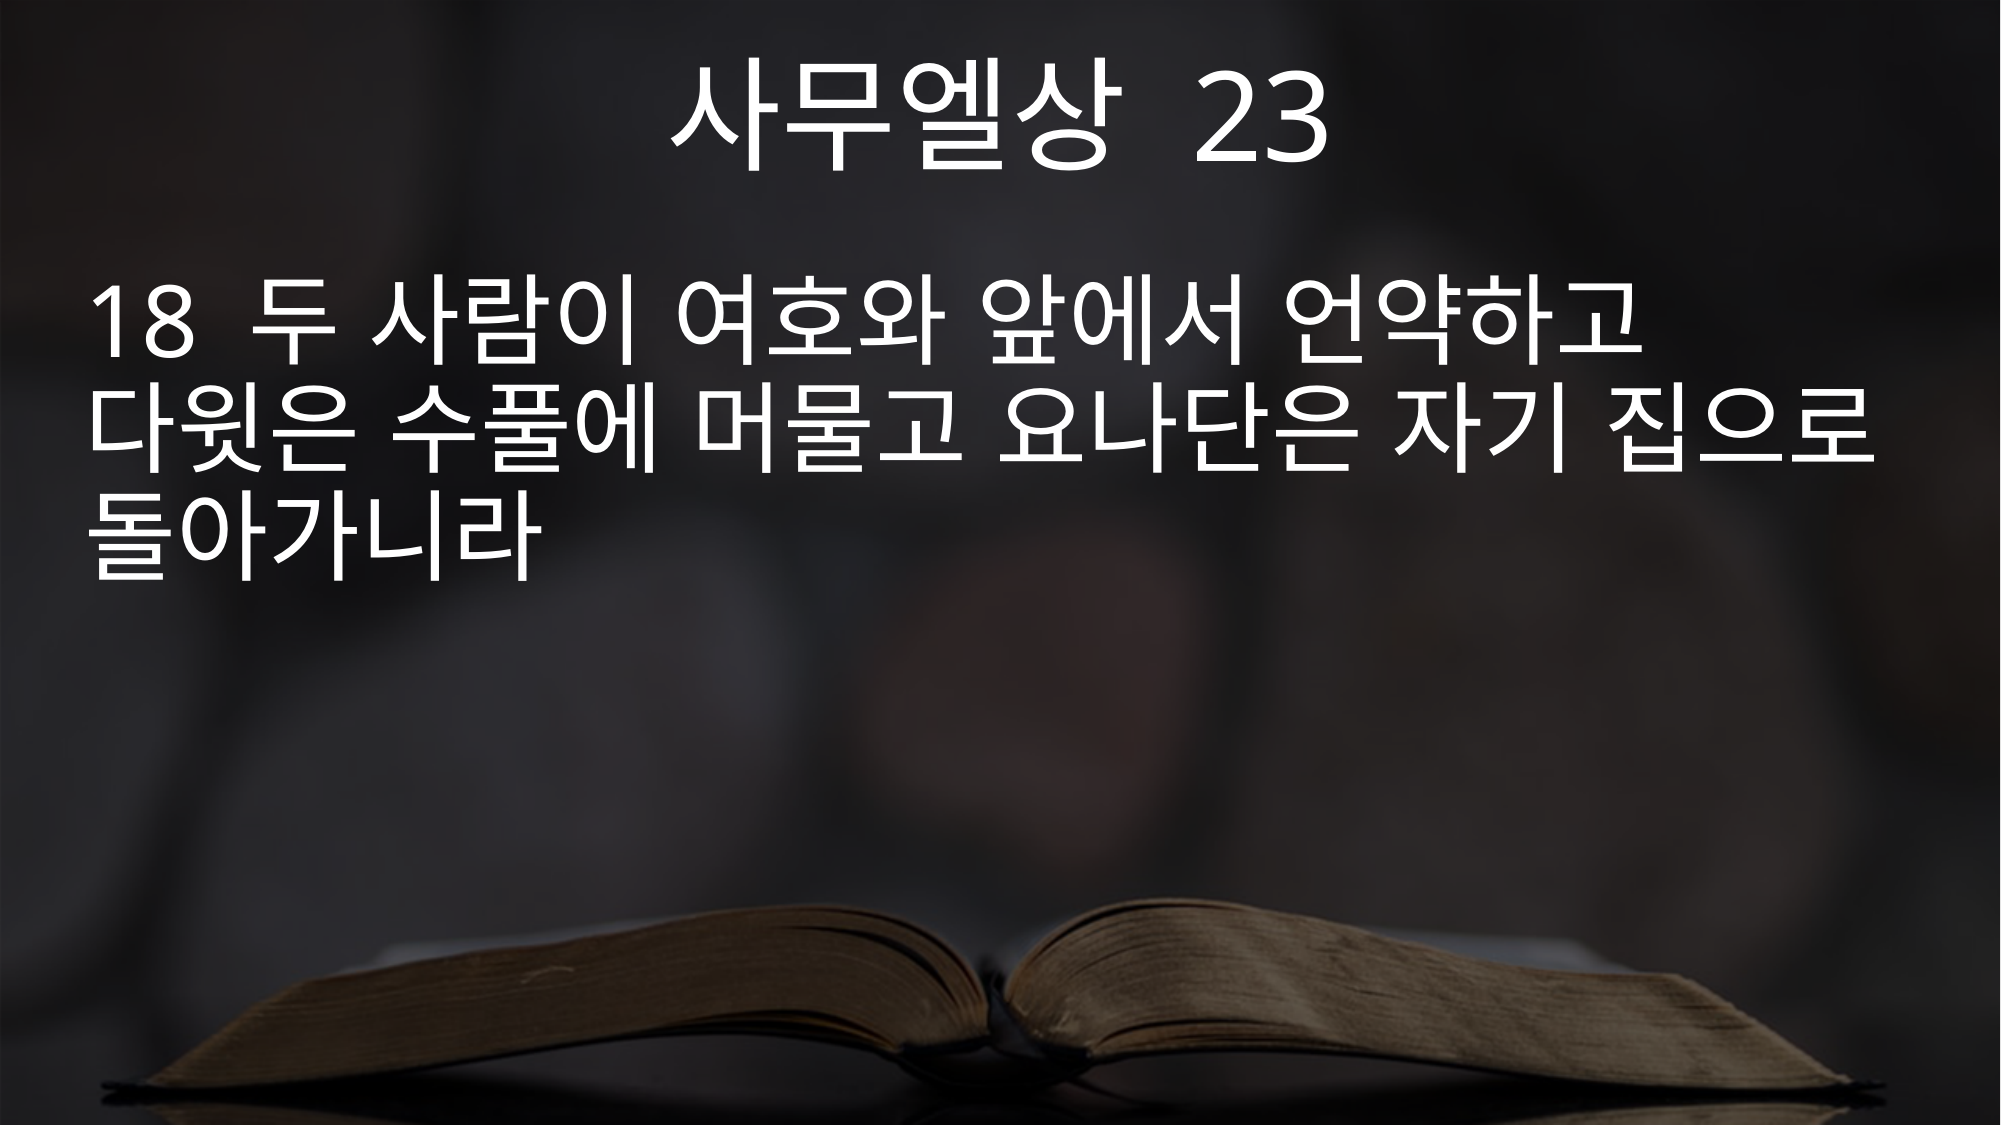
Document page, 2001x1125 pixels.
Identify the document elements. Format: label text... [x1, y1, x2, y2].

picture [0, 0, 2001, 1125]
list 18 두 사람이 여호와 앞에서 언약하고 다윗은 수풀에 머물고 요나단은 자기 집으로 돌아가니라 [69, 263, 1953, 423]
footer 사무엘상 23 [0, 32, 2000, 192]
